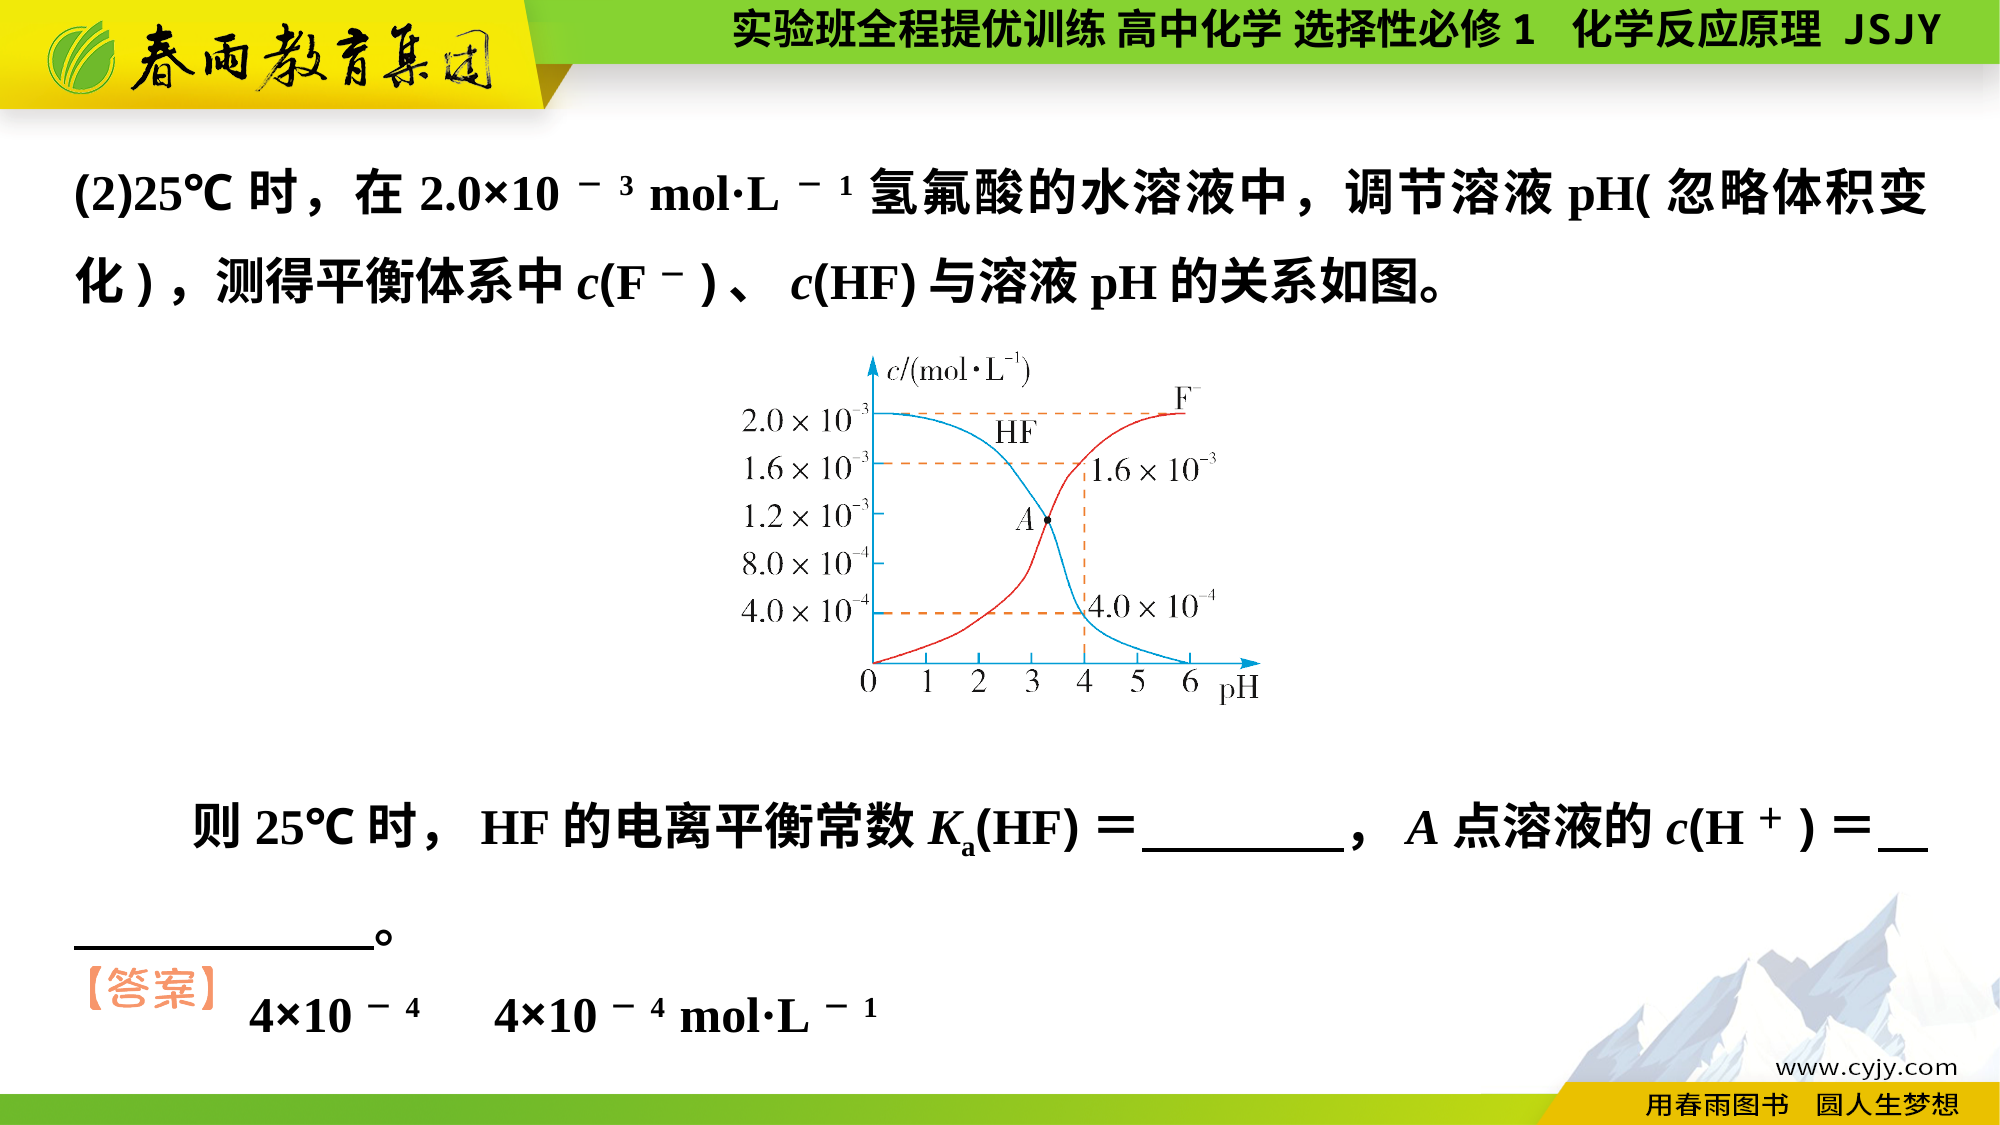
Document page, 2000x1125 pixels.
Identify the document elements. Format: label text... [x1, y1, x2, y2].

picture [0, 0, 2000, 1125]
list (2)25℃时，在2.0×10－3 mol·L－1氢氟酸的水溶液中，调节溶液pH(忽略体积变化)，测得平衡体系中c(F－)、c(HF)与溶液pH的关系如图。 则25℃时，HF的电离平衡常数Ka(HF)＝ ，A点溶液的c(H＋)＝ 。 4×10－4 4×10－4 mol·L－1 [59, 122, 1944, 1047]
